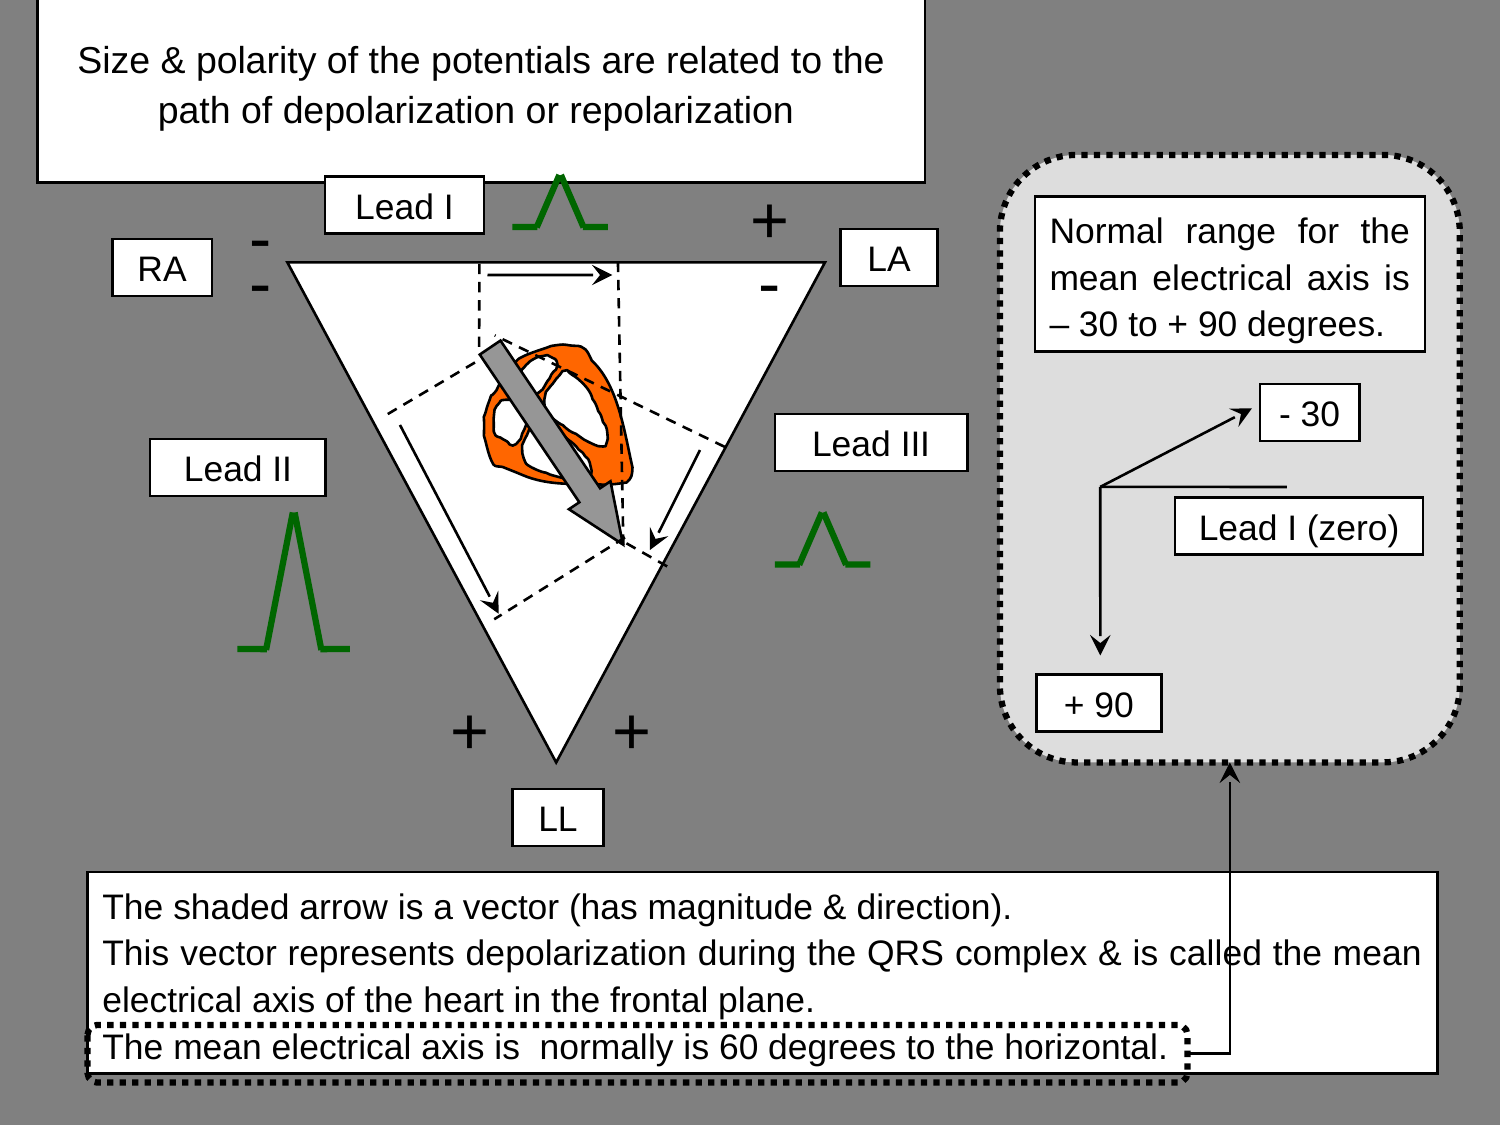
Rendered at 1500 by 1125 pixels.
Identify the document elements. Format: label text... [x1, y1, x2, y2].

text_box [1190, 765, 1231, 1055]
text_box The shaded arrow is a vector (has magnitude & direction). This vector represents depolarization during the QRS complex & is called the mean electrical axis of the heart in the frontal plane. The mean electrical axis is normally is 60 degrees to the horizontal. [87, 872, 1185, 1032]
text_box [87, 1024, 1188, 1083]
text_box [1036, 382, 1424, 734]
text_box The shaded arrow is a vector (has magnitude & direction). This vector represents depolarization during the QRS complex & is called the mean electrical axis of the heart in the frontal plane. The mean electrical axis is normally is 60 degrees to the horizontal. [1188, 872, 1438, 1074]
text_box [999, 154, 1460, 763]
title Size & polarity of the potentials are related to the path of depolarization or repolarization [36, 0, 926, 184]
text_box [112, 174, 968, 848]
text_box Normal range for the mean electrical axis is – 30 to + 90 degrees. [1034, 196, 1425, 352]
